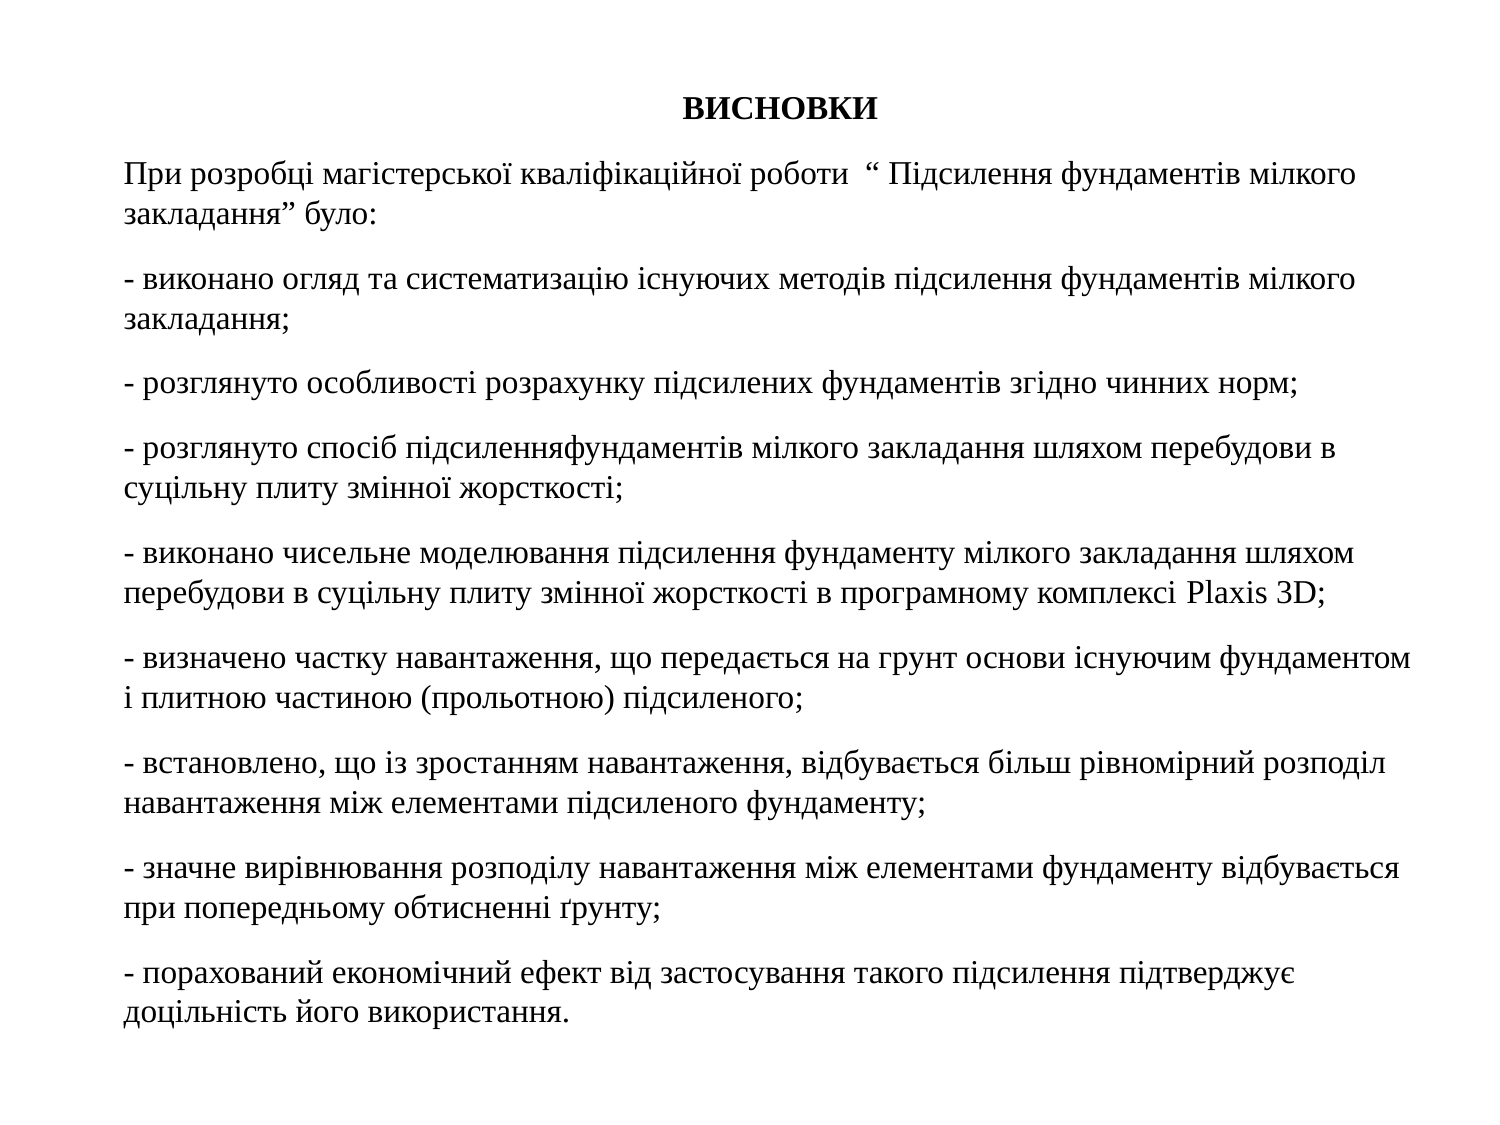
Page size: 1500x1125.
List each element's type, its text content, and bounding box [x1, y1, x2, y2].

text_box ВИСНОВКИ При розробці магістерської кваліфікаційної роботи “ Підсилення фундаментів мілкого закладання” було: - виконано огляд та систематизацію існуючих методів підсилення фундаментів мілкого закладання; - розглянуто особливості розрахунку підсилених фундаментів згідно чинних норм; - розглянуто спосіб підсиленняфундаментів мілкого закладання шляхом перебудови в суцільну плиту змінної жорсткості; - виконано чисельне моделювання підсилення фундаменту мілкого закладання шляхом перебудови в суцільну плиту змінної жорсткості в програмному комплексі Plaxis 3D; - визначено частку навантаження, що передається на грунт основи існуючим фундаментом і плитною частиною (прольотною) підсиленого; - встановлено, що із зростанням навантаження, відбувається більш рівномірний розподіл навантаження між елементами підсиленого фундаменту; - значне вирівнювання розподілу навантаження між елементами фундаменту відбувається при попередньому обтисненні ґрунту; - порахований економічний ефект від застосування такого підсилення підтверджує доцільність його використання. [108, 78, 1444, 1037]
